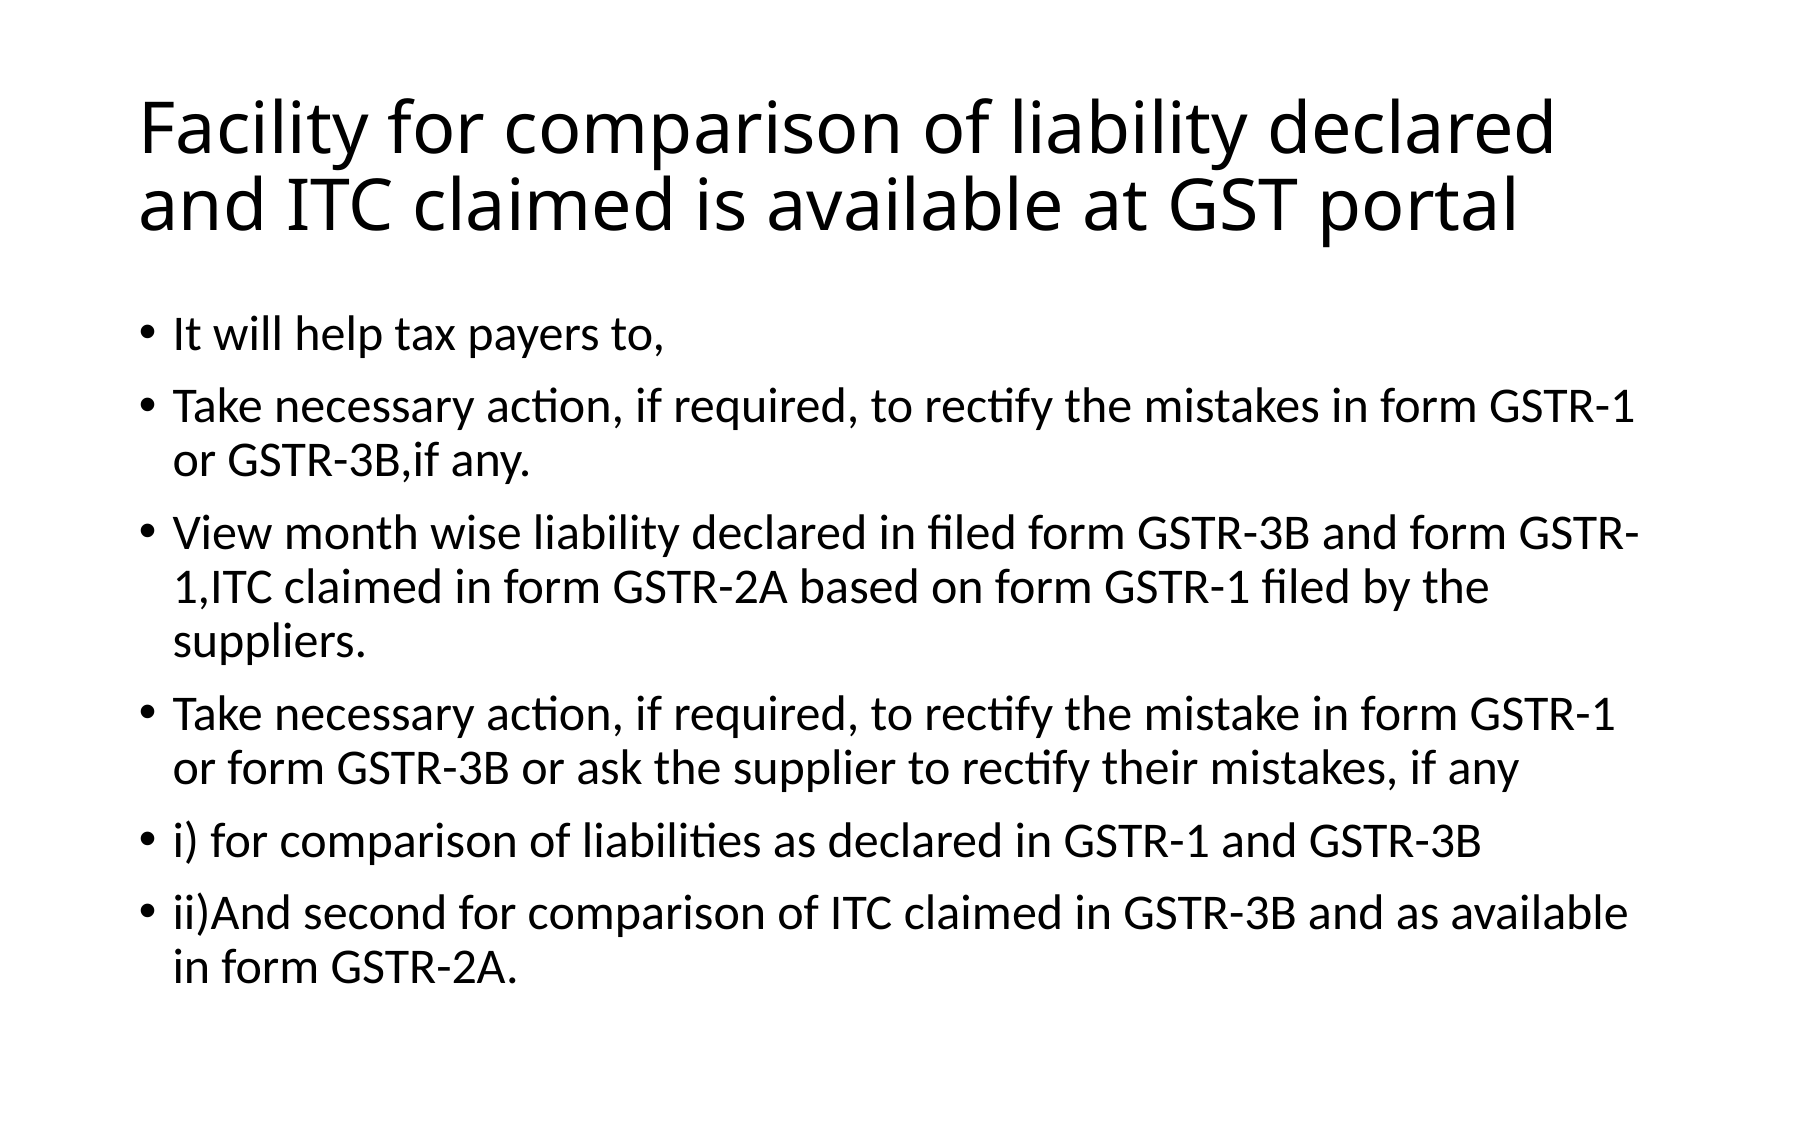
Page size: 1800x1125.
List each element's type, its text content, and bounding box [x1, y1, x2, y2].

list It will help tax payers to, Take necessary action, if required, to rectify the mistakes in form GSTR-1 or GSTR-3B,if any. View month wise liability declared in filed form GSTR-3B and form GSTR-1,ITC claimed in form GSTR-2A based on form GSTR-1 filed by the suppliers. Take necessary action, if required, to rectify the mistake in form GSTR-1 or form GSTR-3B or ask the supplier to rectify their mistakes, if any i) for comparison of liabilities as declared in GSTR-1 and GSTR-3B ii)And second for comparison of ITC claimed in GSTR-3B and as available in form GSTR-2A. [123, 299, 1677, 1014]
title Facility for comparison of liability declared and ITC claimed is available at GST portal [123, 59, 1677, 278]
